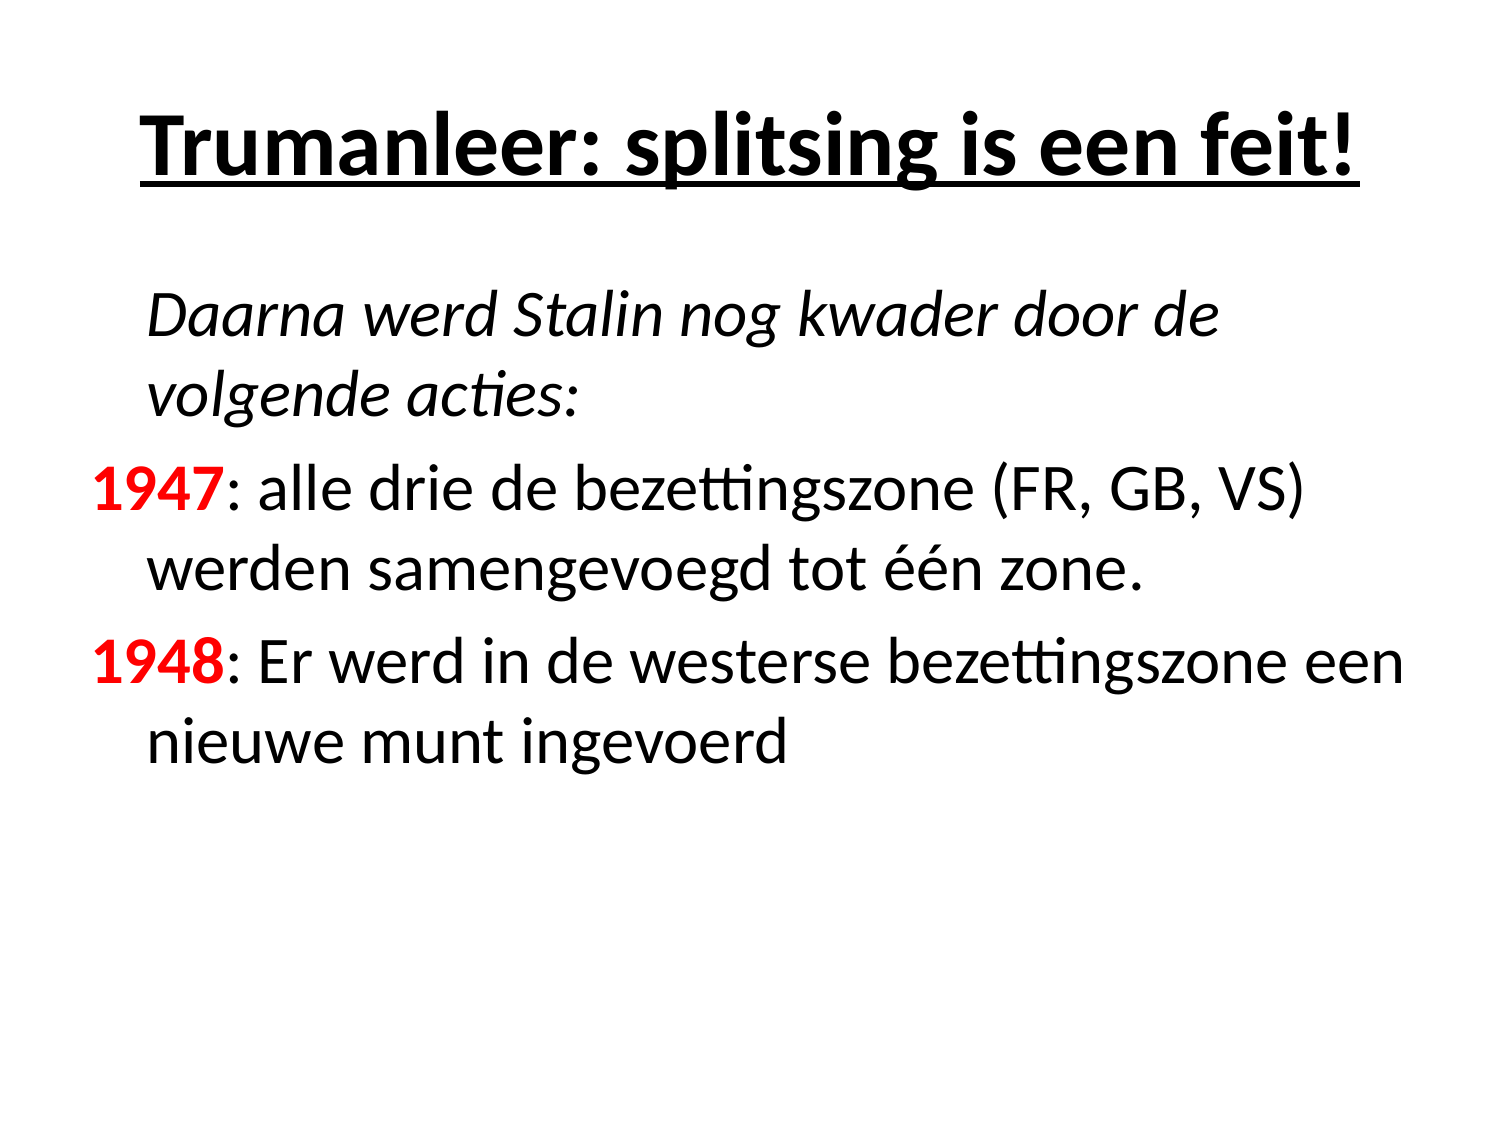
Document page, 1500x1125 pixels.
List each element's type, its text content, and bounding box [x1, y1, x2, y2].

list Daarna werd Stalin nog kwader door de volgende acties: 1947: alle drie de bezettingszone (FR, GB, VS) werden samengevoegd tot één zone. 1948: Er werd in de westerse bezettingszone een nieuwe munt ingevoerd [75, 262, 1425, 823]
title Trumanleer: splitsing is een feit! [75, 45, 1425, 233]
